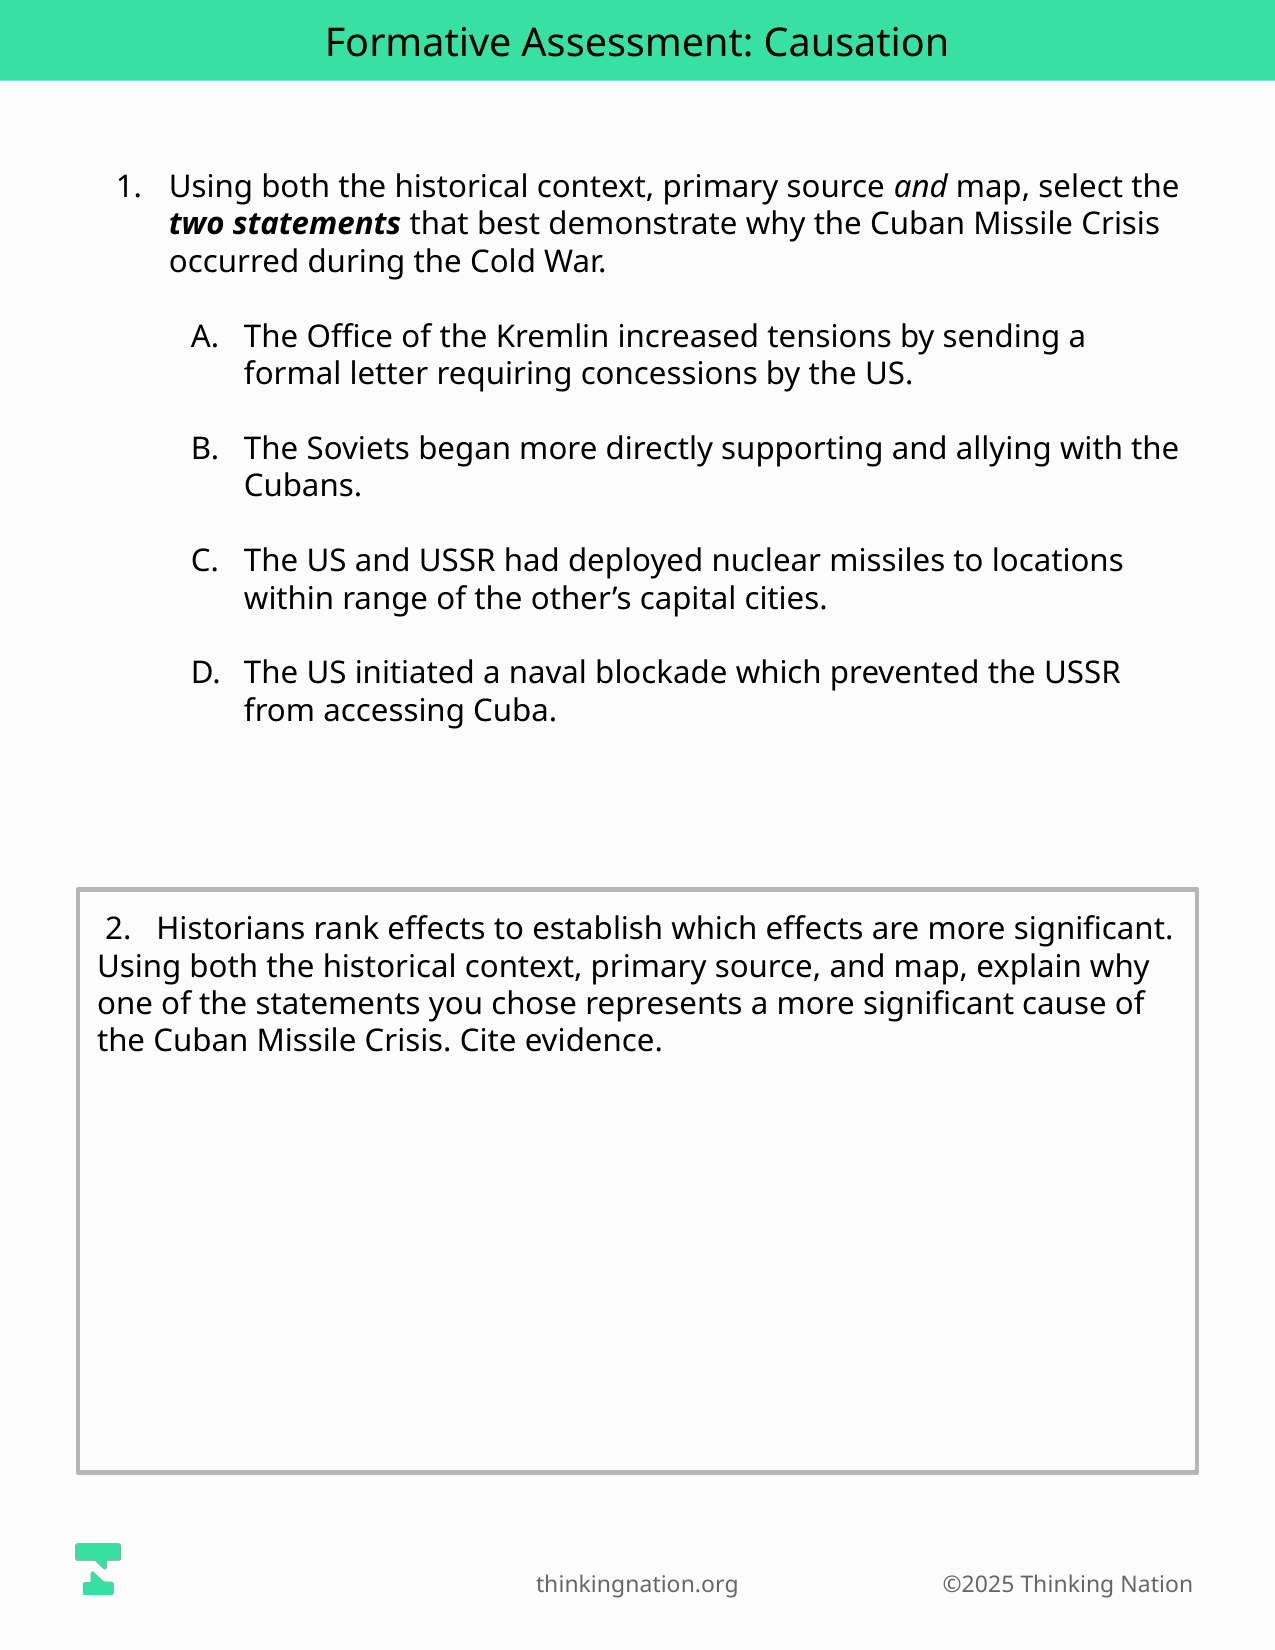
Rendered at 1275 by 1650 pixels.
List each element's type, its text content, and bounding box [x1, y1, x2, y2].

text_box Formative Assessment: Causation [0, 0, 1275, 81]
text_box ©2025 Thinking Nation [907, 1553, 1210, 1605]
text_box thinkingnation.org [486, 1553, 789, 1605]
text_box 2. Historians rank effects to establish which effects are more significant. Using both the historical context, primary source, and map, explain why one of the statements you chose represents a more significant cause of the Cuban Missile Crisis. Cite evidence. [78, 889, 1197, 1473]
text_box Using both the historical context, primary source and map, select the two statements that best demonstrate why the Cuban Missile Crisis occurred during the Cold War. The Office of the Kremlin increased tensions by sending a formal letter requiring concessions by the US. The Soviets began more directly supporting and allying with the Cubans. The US and USSR had deployed nuclear missiles to locations within range of the other’s capital cities. The US initiated a naval blockade which prevented the USSR from accessing Cuba. [78, 150, 1197, 850]
picture [62, 1533, 134, 1605]
